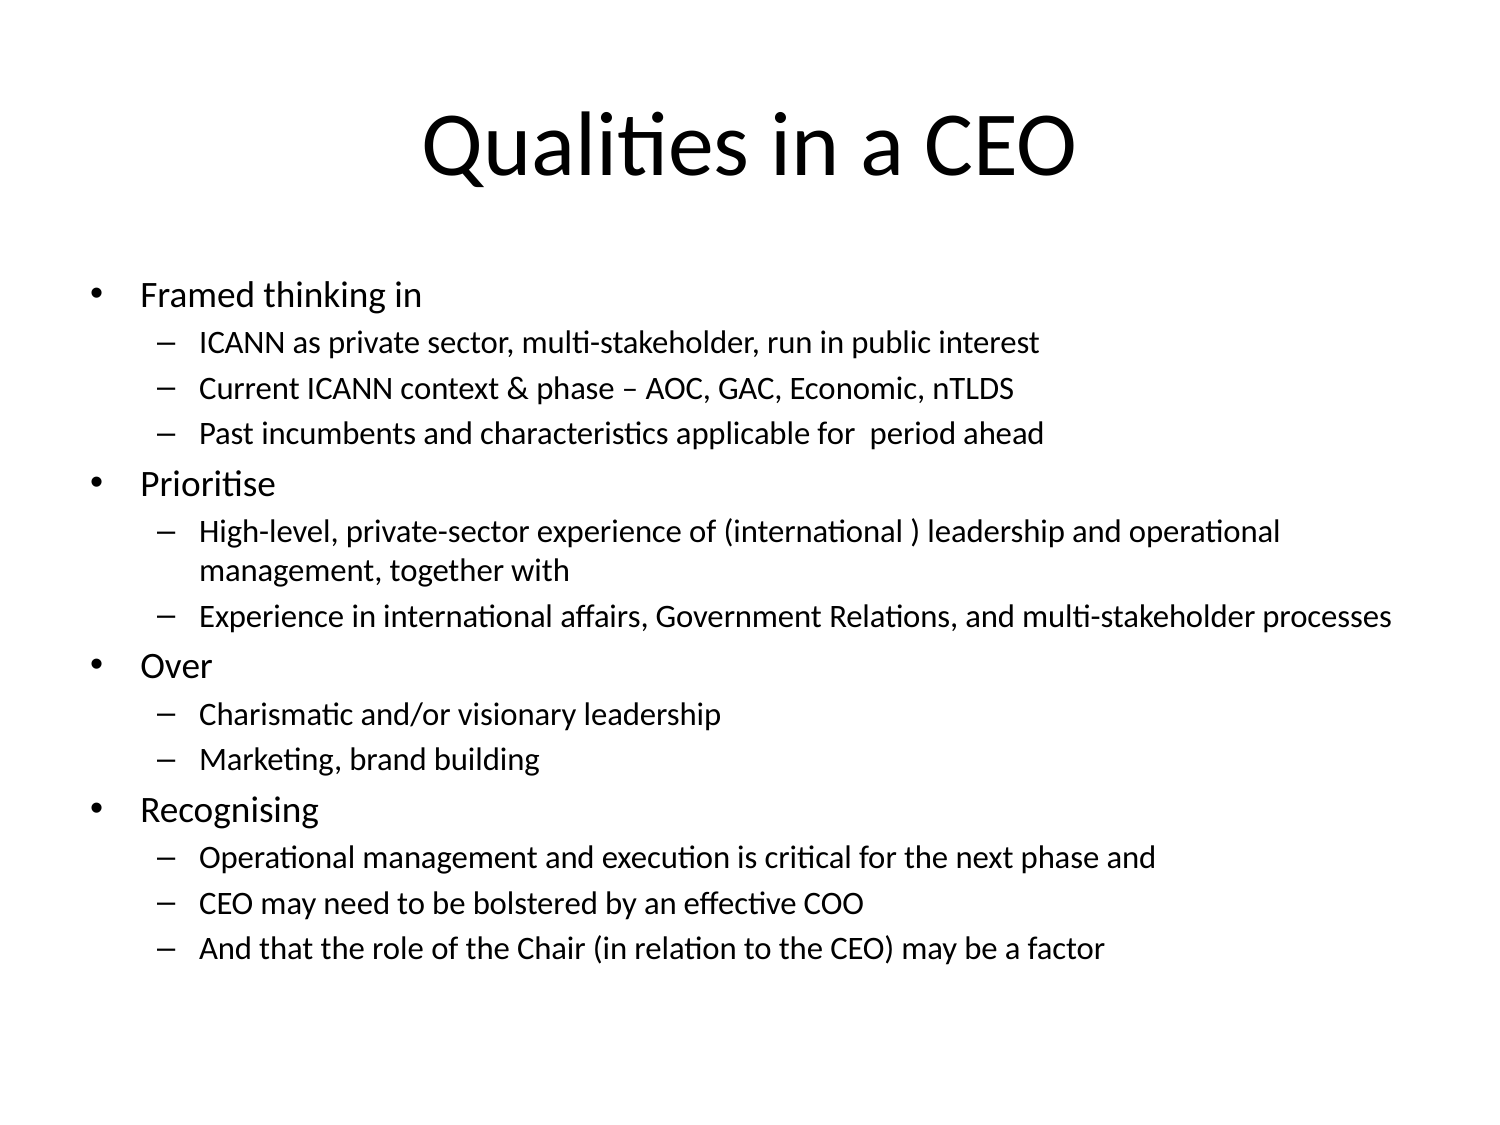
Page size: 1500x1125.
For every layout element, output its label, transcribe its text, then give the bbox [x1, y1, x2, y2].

title Qualities in a CEO [75, 45, 1425, 233]
list Framed thinking in ICANN as private sector, multi-stakeholder, run in public interest Current ICANN context & phase – AOC, GAC, Economic, nTLDS Past incumbents and characteristics applicable for period ahead Prioritise High-level, private-sector experience of (international ) leadership and operational management, together with Experience in international affairs, Government Relations, and multi-stakeholder processes Over Charismatic and/or visionary leadership Marketing, brand building Recognising Operational management and execution is critical for the next phase and CEO may need to be bolstered by an effective COO And that the role of the Chair (in relation to the CEO) may be a factor [75, 262, 1425, 1005]
